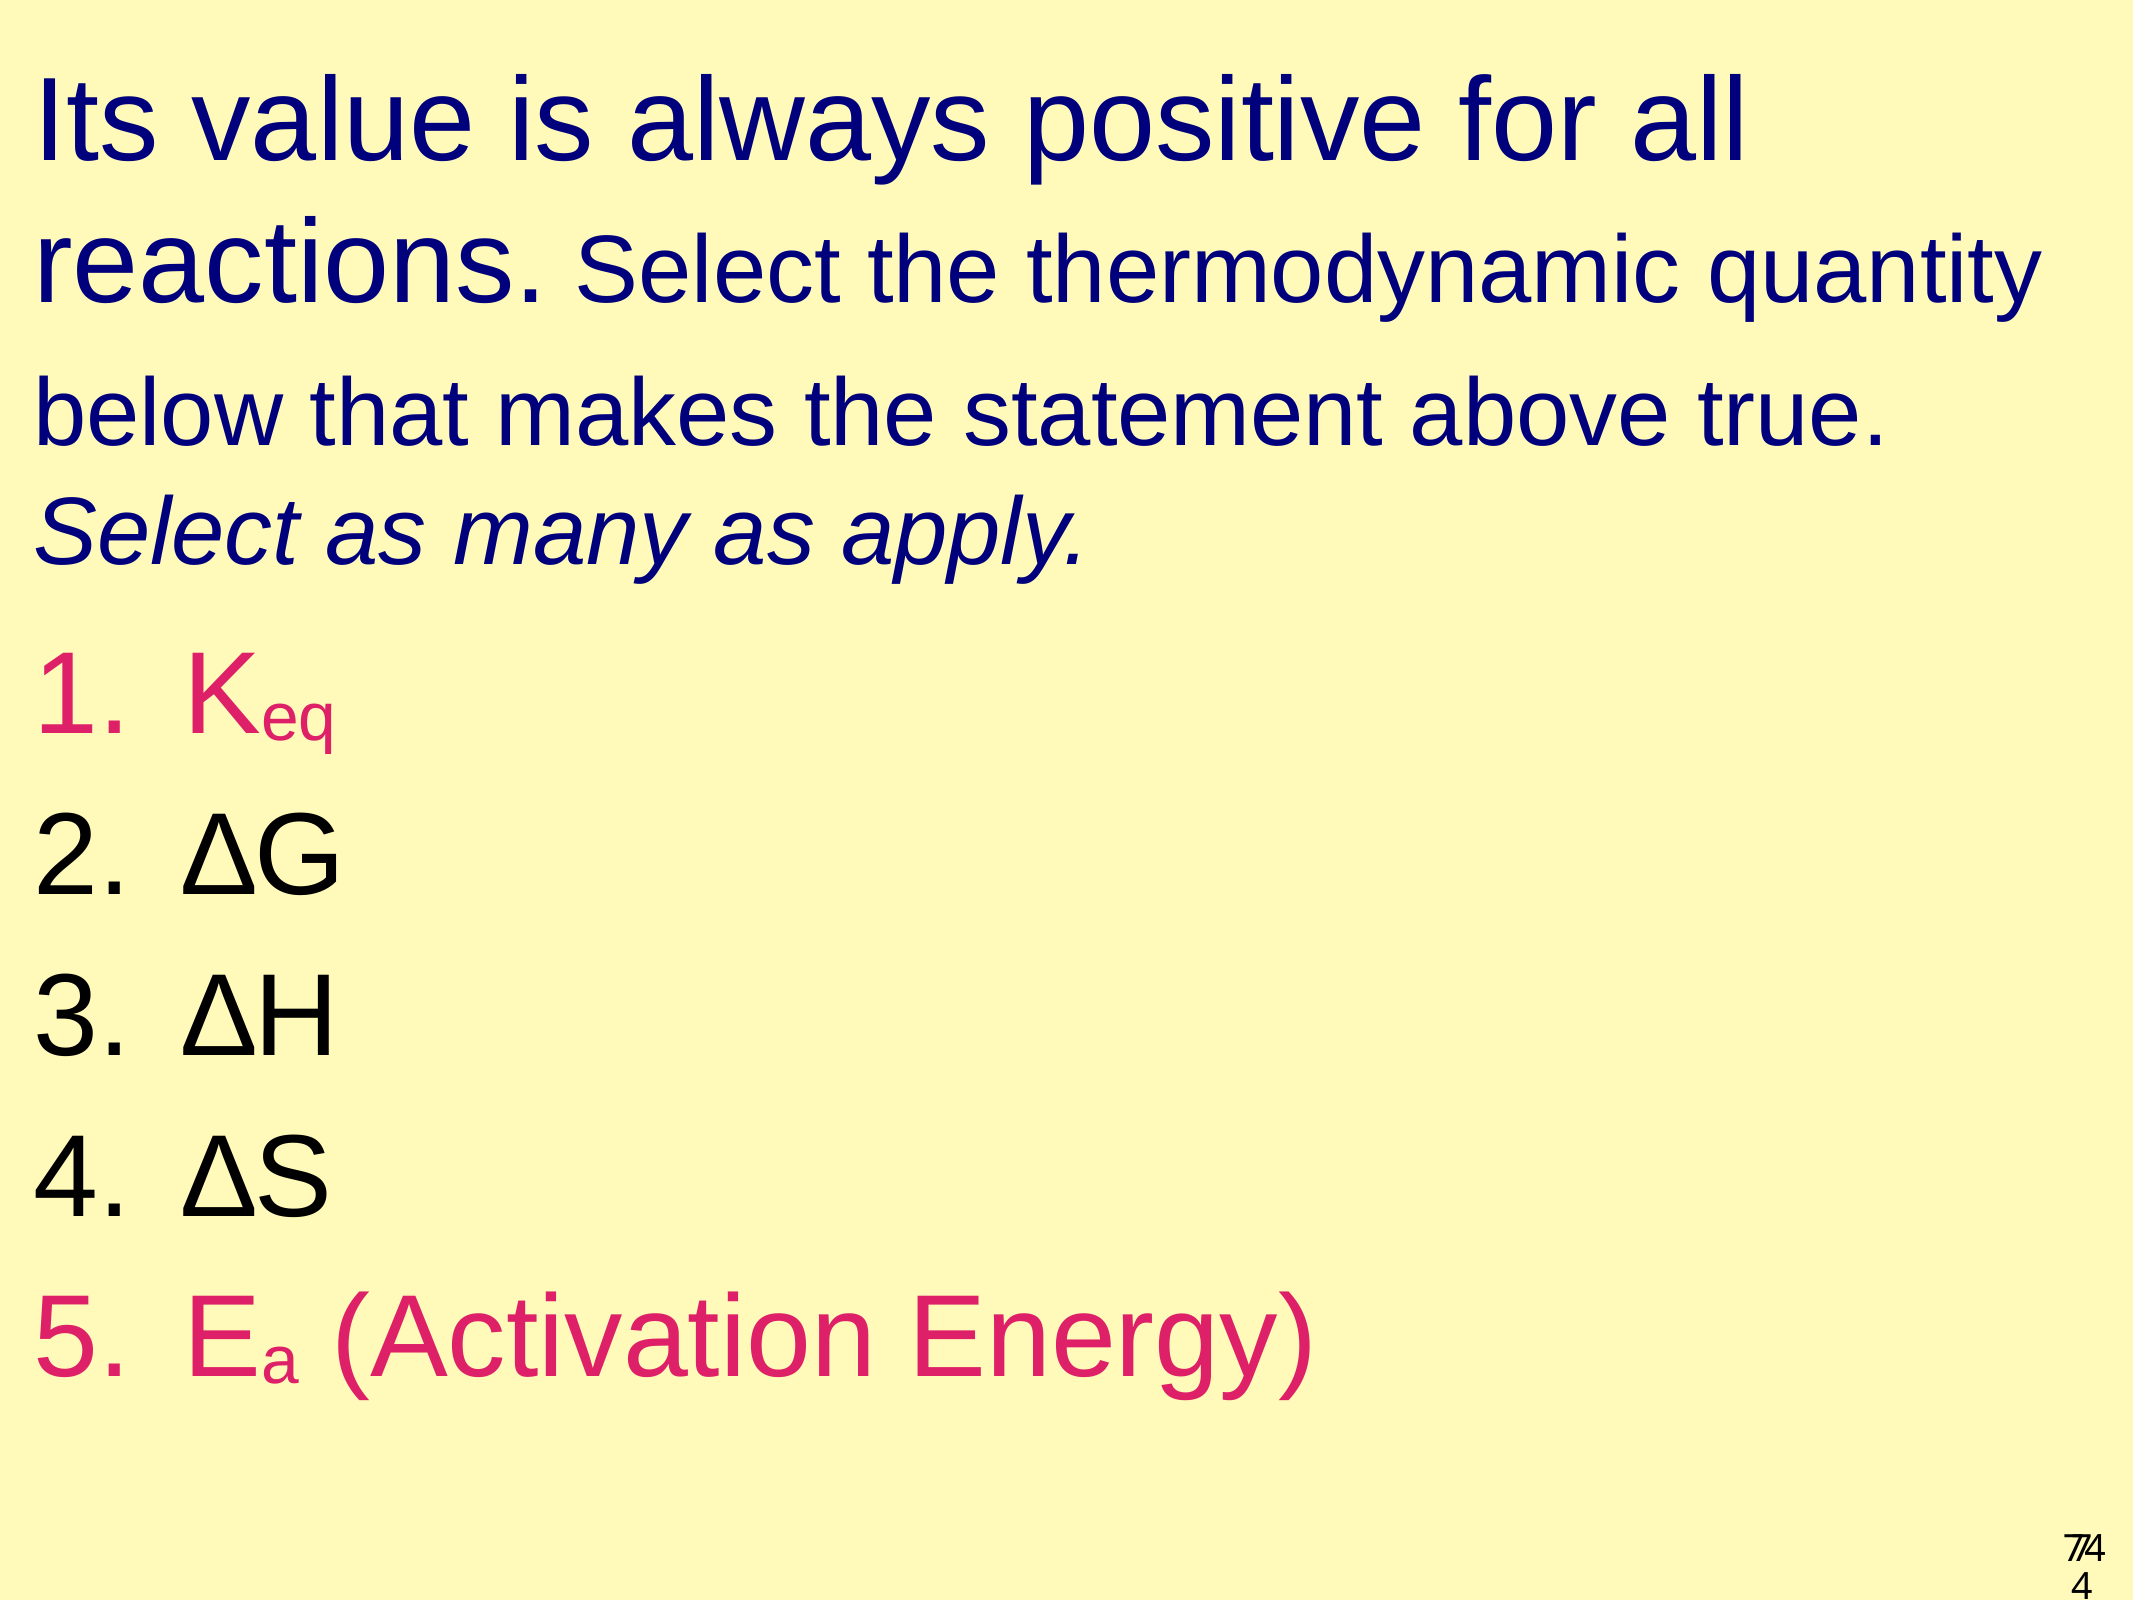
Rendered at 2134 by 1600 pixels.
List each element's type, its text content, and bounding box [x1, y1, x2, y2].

list Keq ∆G ∆H ∆S Ea (Activation Energy) [32, 616, 2116, 1578]
title Its value is always positive for all reactions. Select the thermodynamic quantity below that makes the statement above true. Select as many as apply. [32, 41, 2116, 616]
text_box 74 [2056, 1516, 2113, 1578]
